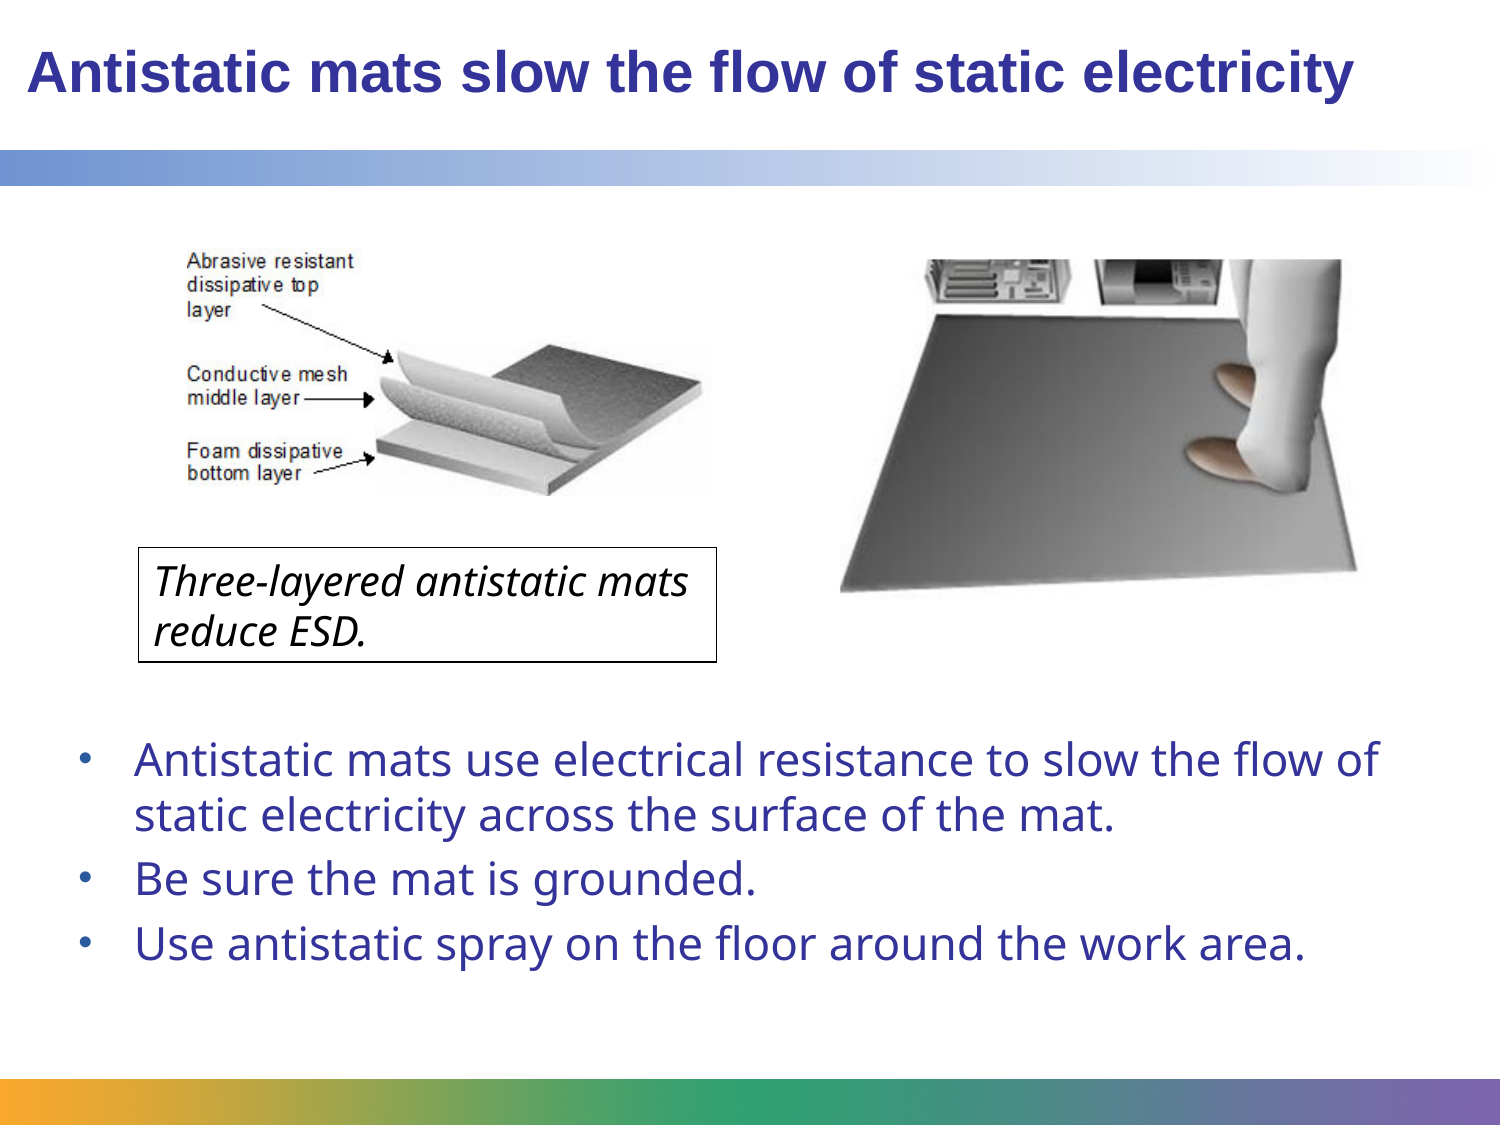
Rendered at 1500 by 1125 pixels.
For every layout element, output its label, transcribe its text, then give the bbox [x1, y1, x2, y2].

picture [0, 1079, 1500, 1125]
picture [839, 257, 1375, 601]
picture [187, 248, 713, 496]
title Antistatic mats slow the flow of static electricity [11, 0, 1423, 138]
list Antistatic mats use electrical resistance to slow the flow of static electricity across the surface of the mat. Be sure the mat is grounded. Use antistatic spray on the floor around the work area. [62, 723, 1438, 1042]
text_box Three-layered antistatic mats reduce ESD. [138, 547, 717, 663]
